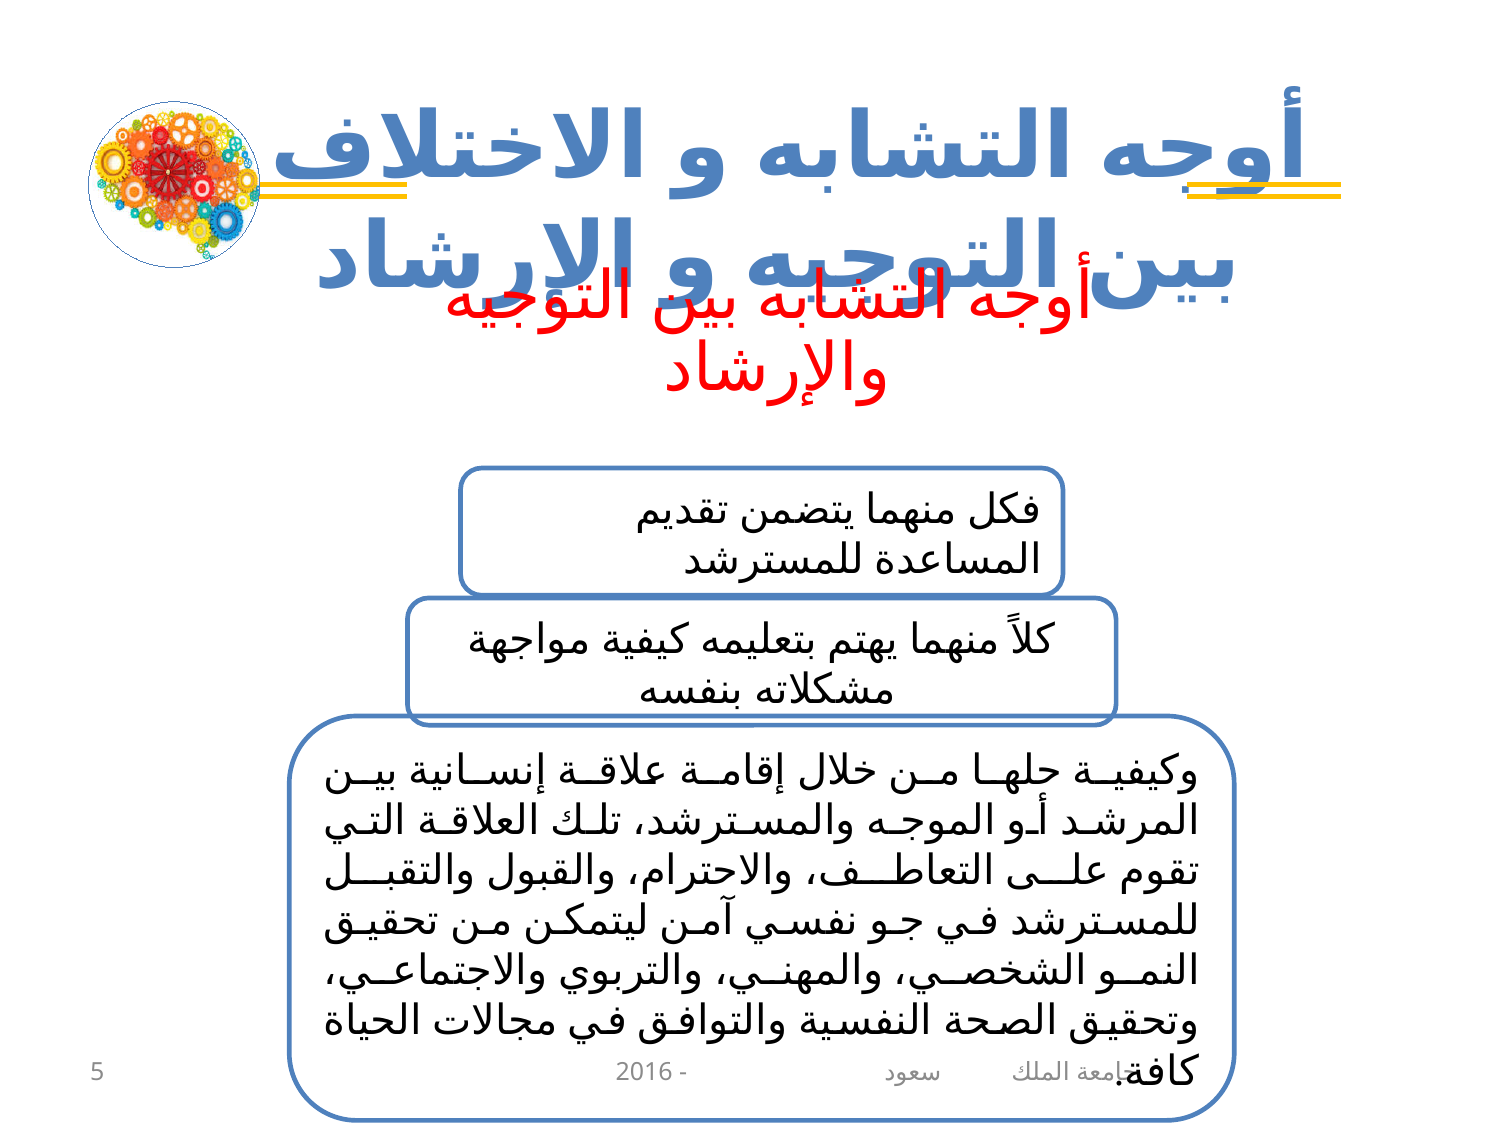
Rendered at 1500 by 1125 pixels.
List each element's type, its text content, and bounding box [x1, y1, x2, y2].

text_box وكيفية حلها من خلال إقامة علاقة إنسانية بين المرشد أو الموجه والمسترشد، تلك العلاقة التي تقوم على التعاطف، والاحترام، والقبول والتقبل للمسترشد في جو نفسي آمن ليتمكن من تحقيق النمو الشخصي، والمهني، والتربوي والاجتماعي، وتحقيق الصحة النفسية والتوافق في مجالات الحياة كافة. [289, 715, 1235, 1121]
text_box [336, 373, 1202, 457]
slide_number 5 [75, 1042, 310, 1103]
text_box كلاً منهما يهتم بتعليمه كيفية مواجهة مشكلاته بنفسه [407, 597, 1117, 715]
text_box فكل منهما يتضمن تقديم المساعدة للمسترشد [460, 468, 1063, 596]
text_box أوجه التشابه و الاختلاف بين التوجيه و الإرشاد [255, 78, 1325, 313]
picture [88, 101, 260, 268]
